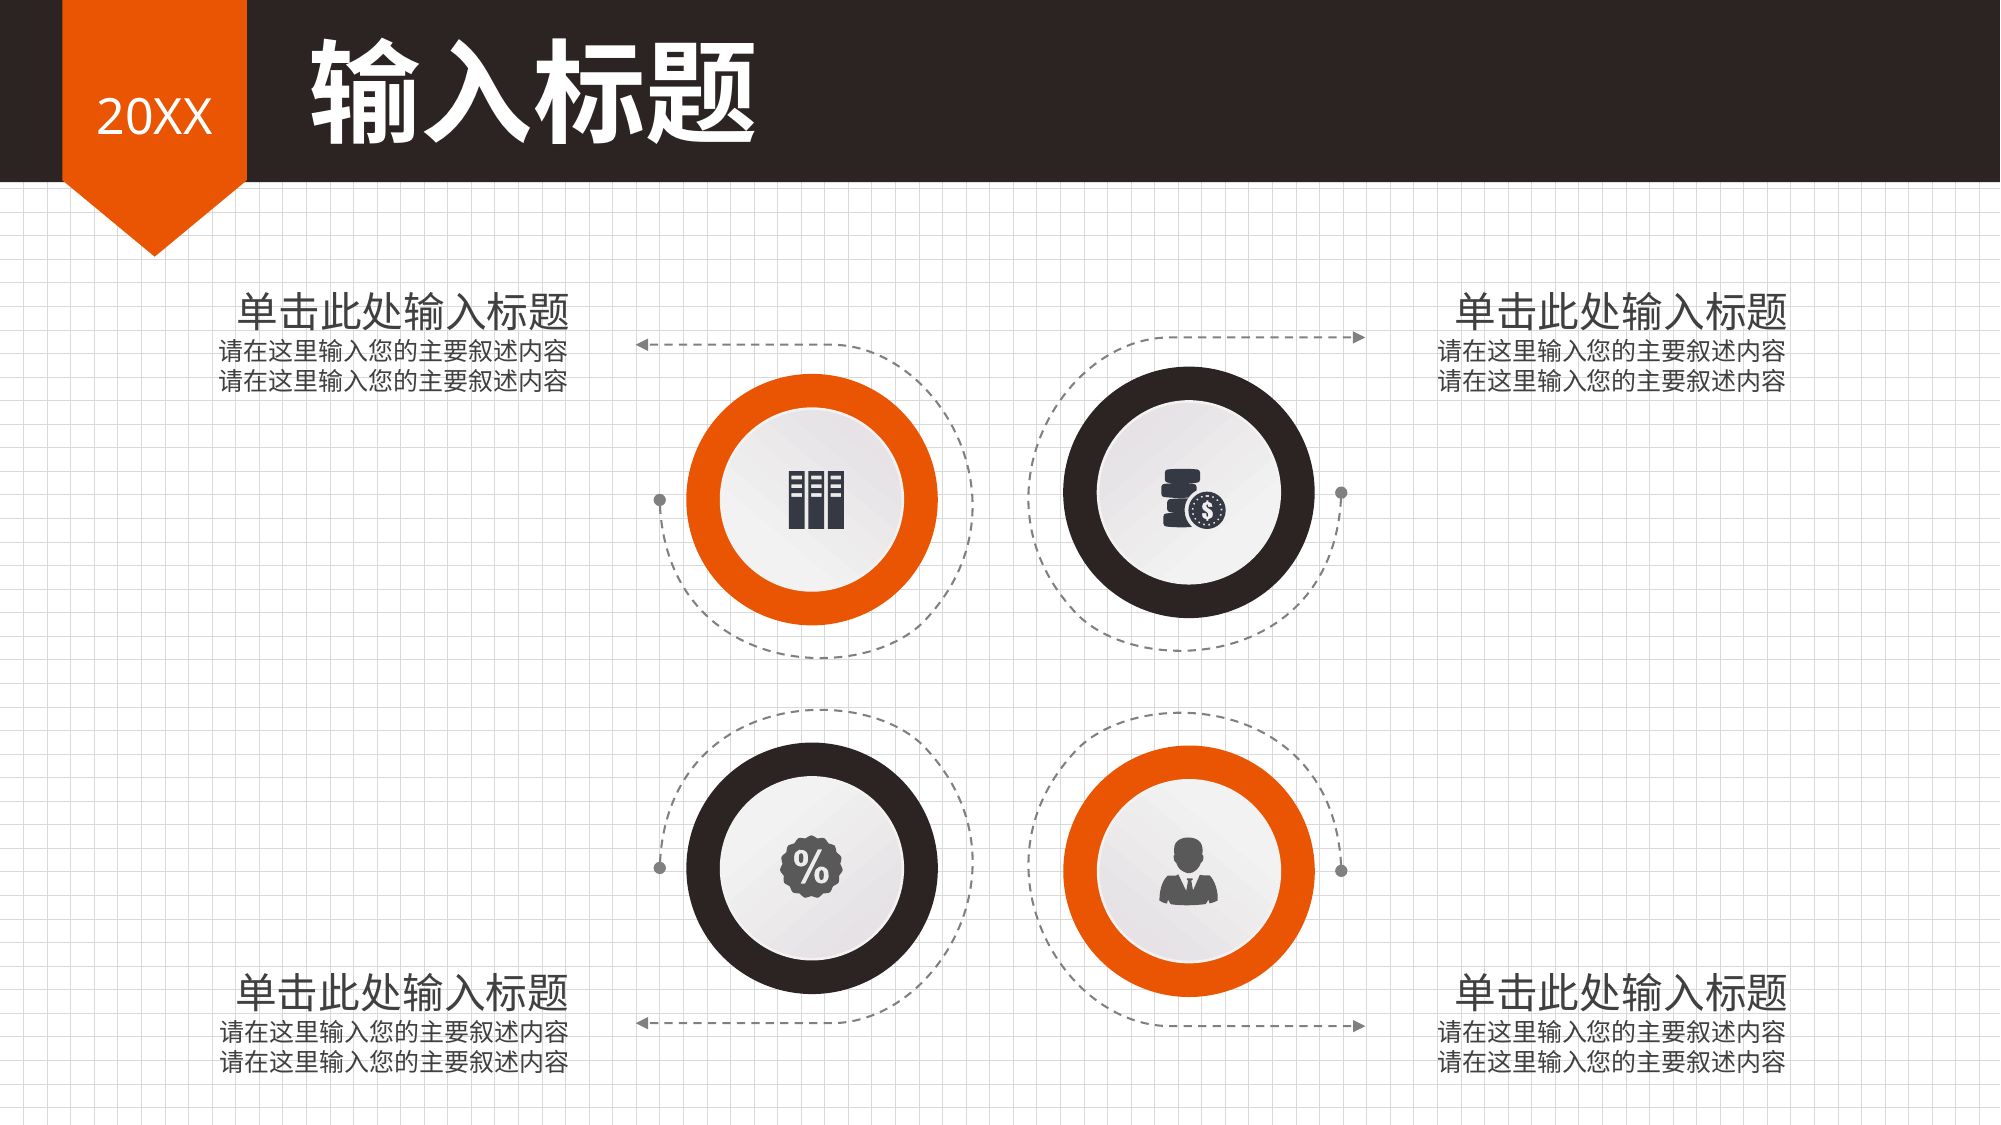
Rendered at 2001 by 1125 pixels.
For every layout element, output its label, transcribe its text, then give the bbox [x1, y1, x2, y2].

text_box 单击此处输入标题 请在这里输入您的主要叙述内容 请在这里输入您的主要叙述内容 [204, 278, 586, 484]
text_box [1028, 713, 1366, 1027]
text_box 输入标题 [296, 16, 992, 163]
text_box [635, 344, 973, 658]
text_box 20XX [81, 77, 228, 152]
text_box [1028, 337, 1366, 651]
text_box [61, 0, 248, 259]
text_box 单击此处输入标题 请在这里输入您的主要叙述内容 请在这里输入您的主要叙述内容 [204, 959, 585, 1125]
text_box [0, 0, 62, 183]
text_box 单击此处输入标题 请在这里输入您的主要叙述内容 请在这里输入您的主要叙述内容 [1422, 959, 1804, 1125]
text_box [247, 0, 2000, 183]
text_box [635, 710, 973, 1024]
text_box 单击此处输入标题 请在这里输入您的主要叙述内容 请在这里输入您的主要叙述内容 [1422, 278, 1804, 484]
